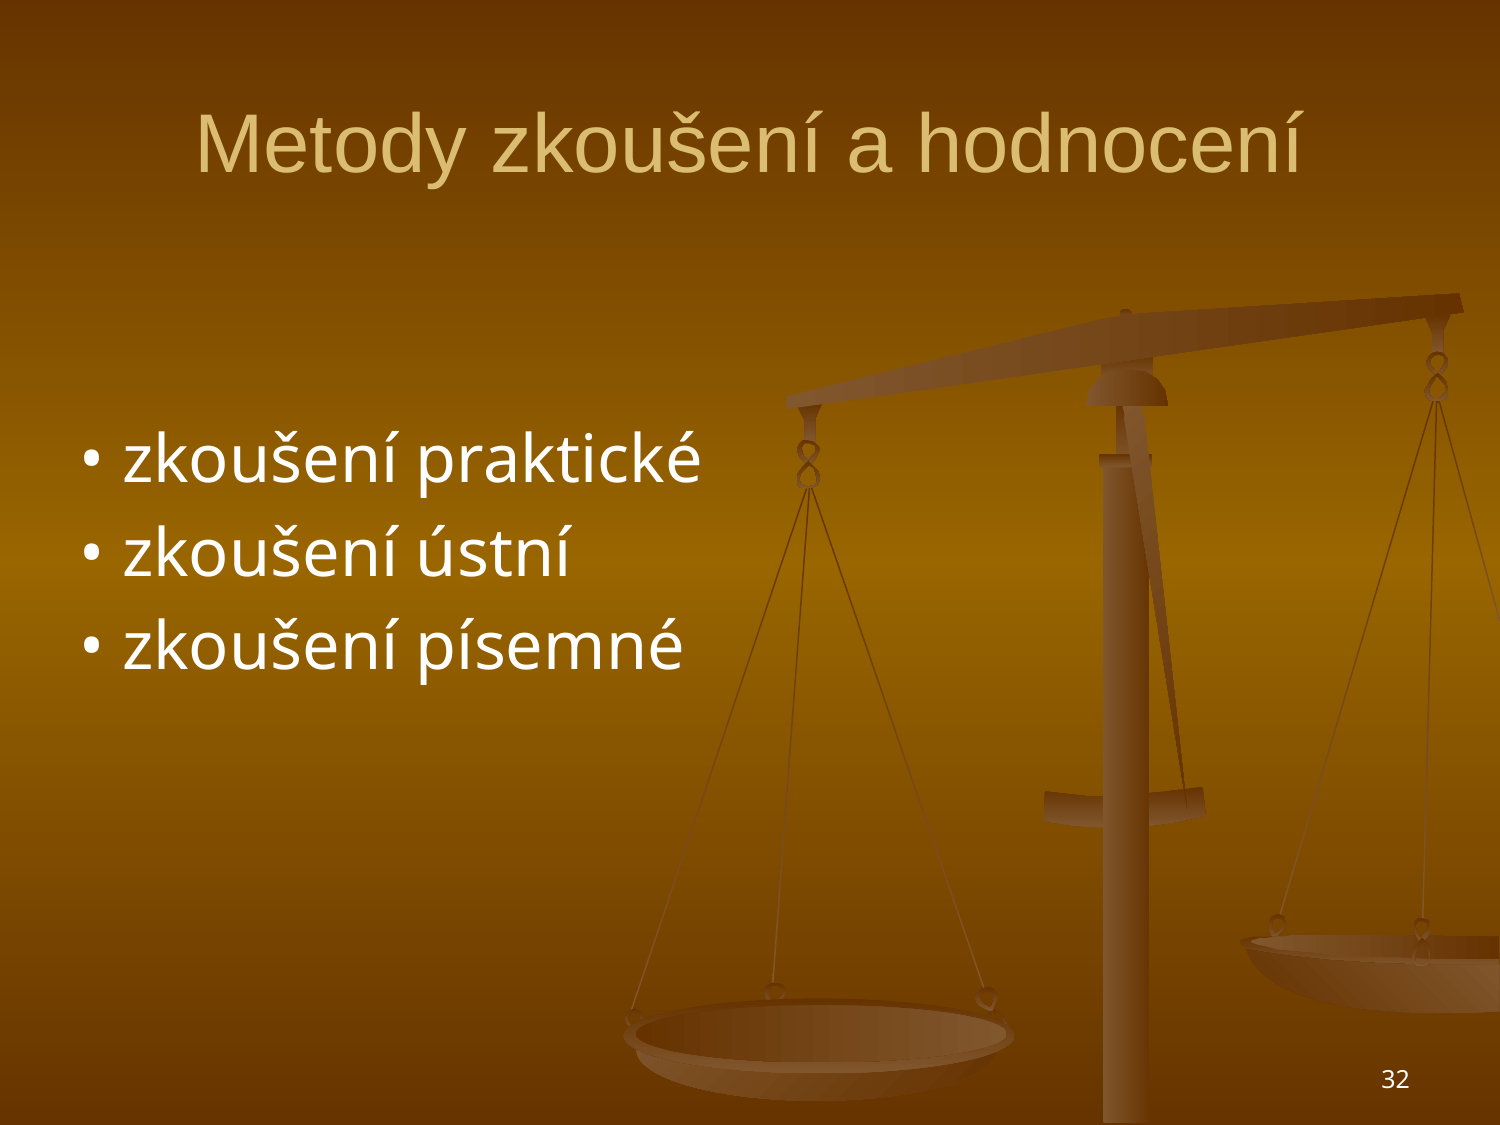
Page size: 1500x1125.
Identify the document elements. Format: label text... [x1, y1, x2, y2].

slide_number 32 [1074, 1029, 1426, 1106]
title Metody zkoušení a hodnocení [74, 45, 1426, 234]
list • zkoušení praktické • zkoušení ústní • zkoušení písemné [64, 408, 1416, 1125]
